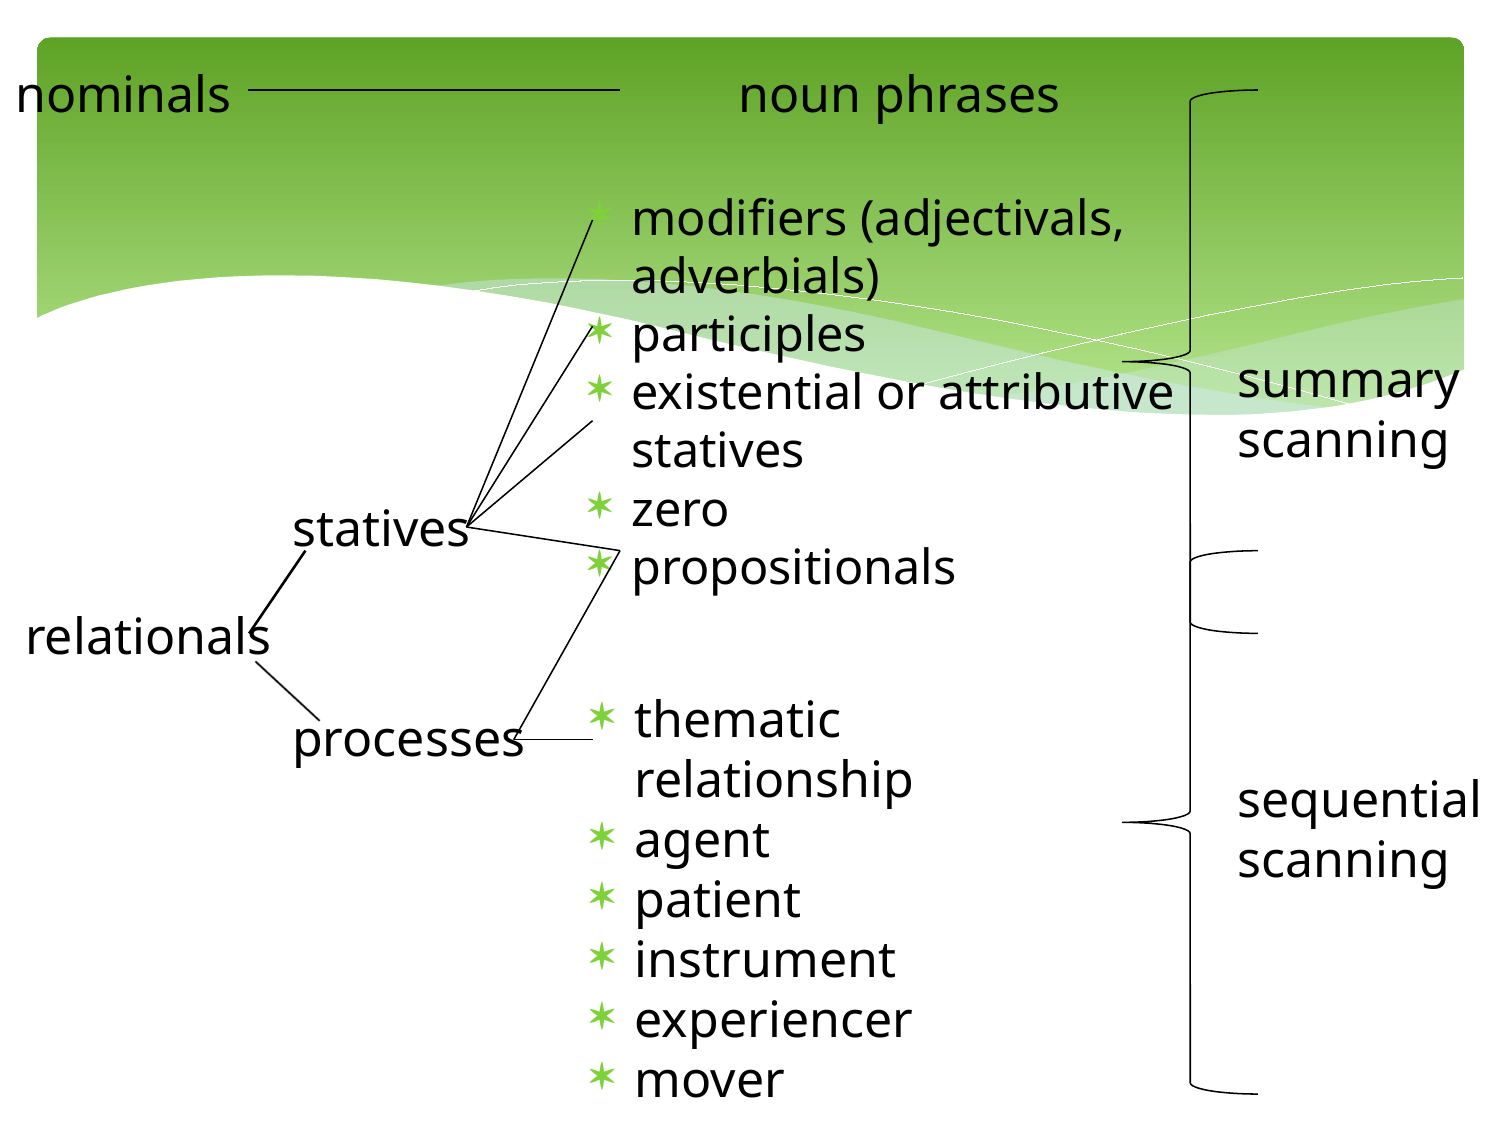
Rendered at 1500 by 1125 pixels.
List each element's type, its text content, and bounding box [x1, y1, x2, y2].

text_box [1121, 549, 1258, 1095]
text_box relationals [10, 597, 306, 721]
text_box statives processes [277, 488, 507, 613]
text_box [513, 559, 621, 740]
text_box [466, 526, 621, 551]
list nominals noun phrases [0, 54, 1216, 179]
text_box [248, 550, 306, 634]
text_box summary scanning sequential scanning [1258, 219, 1500, 1012]
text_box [466, 219, 593, 528]
text_box modifiers (adjectivals, adverbials) participles existential or attributive statives zero propositionals [572, 179, 1189, 605]
text_box thematic relationship agent patient instrument experiencer mover [575, 680, 1123, 1116]
picture [251, 655, 324, 727]
text_box [1121, 89, 1258, 560]
